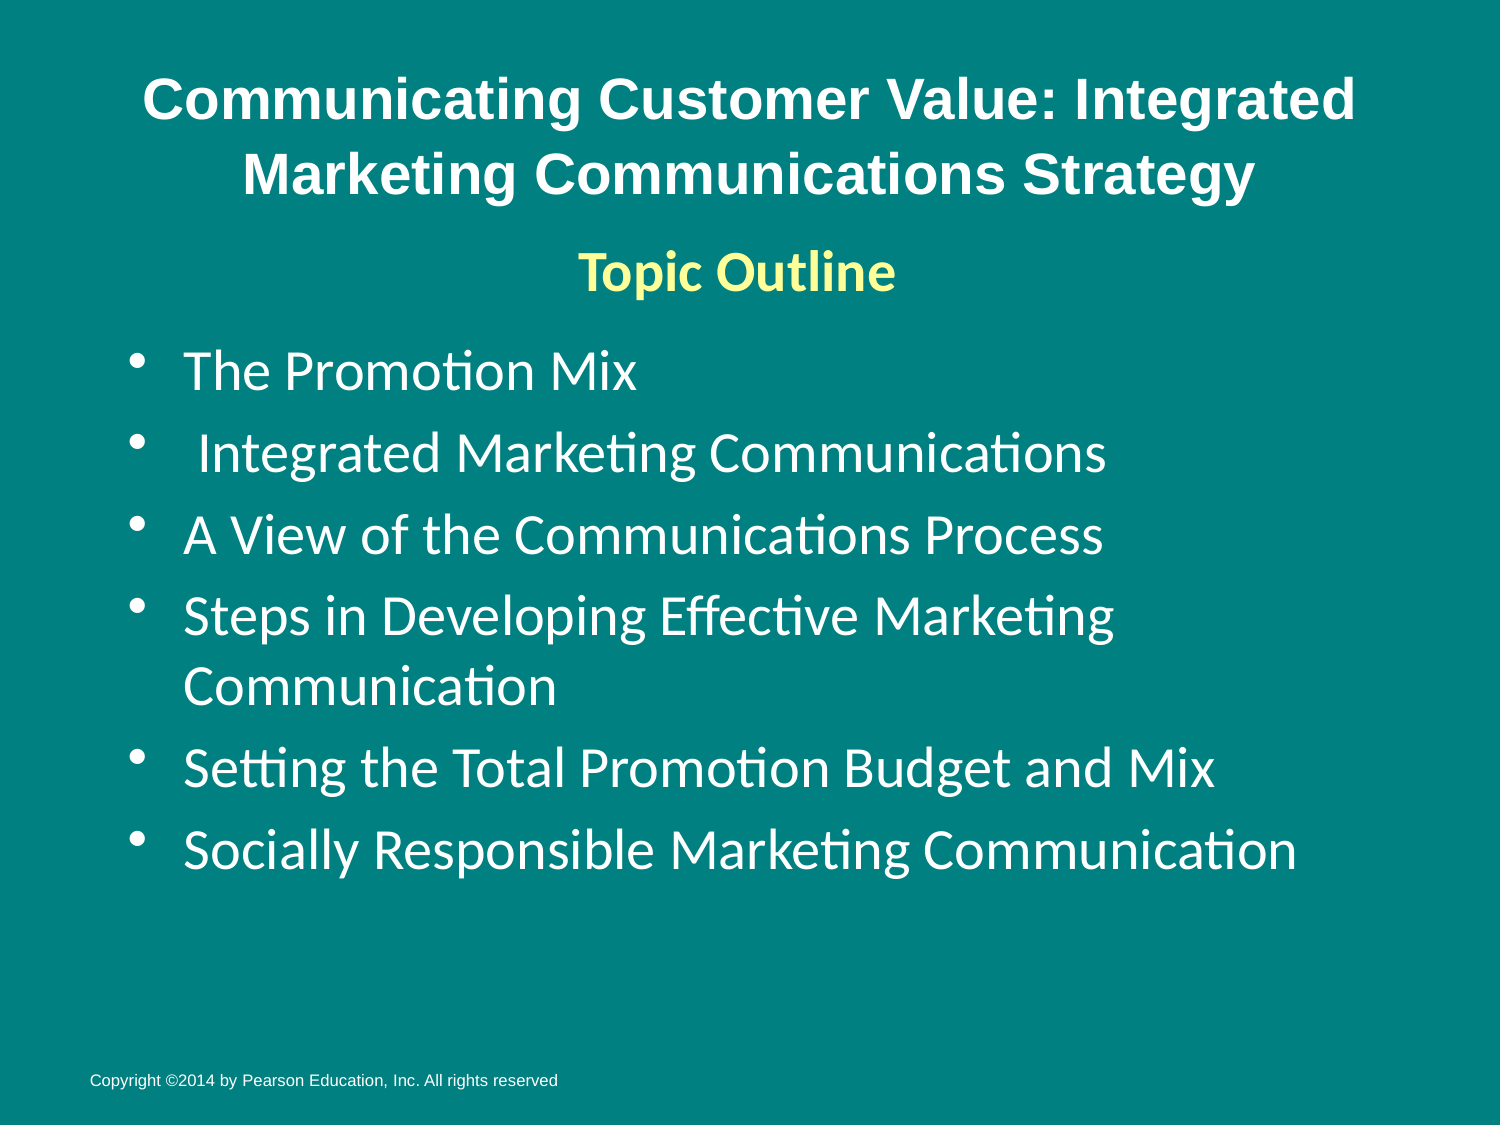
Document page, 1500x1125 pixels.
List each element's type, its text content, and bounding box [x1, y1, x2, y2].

text_box Copyright ©2014 by Pearson Education, Inc. All rights reserved [74, 1062, 825, 1098]
title Communicating Customer Value: Integrated Marketing Communications Strategy [112, 37, 1388, 226]
list The Promotion Mix Integrated Marketing Communications A View of the Communications Process Steps in Developing Effective Marketing Communication Setting the Total Promotion Budget and Mix Socially Responsible Marketing Communication [112, 324, 1388, 1001]
list Topic Outline [149, 237, 1326, 301]
